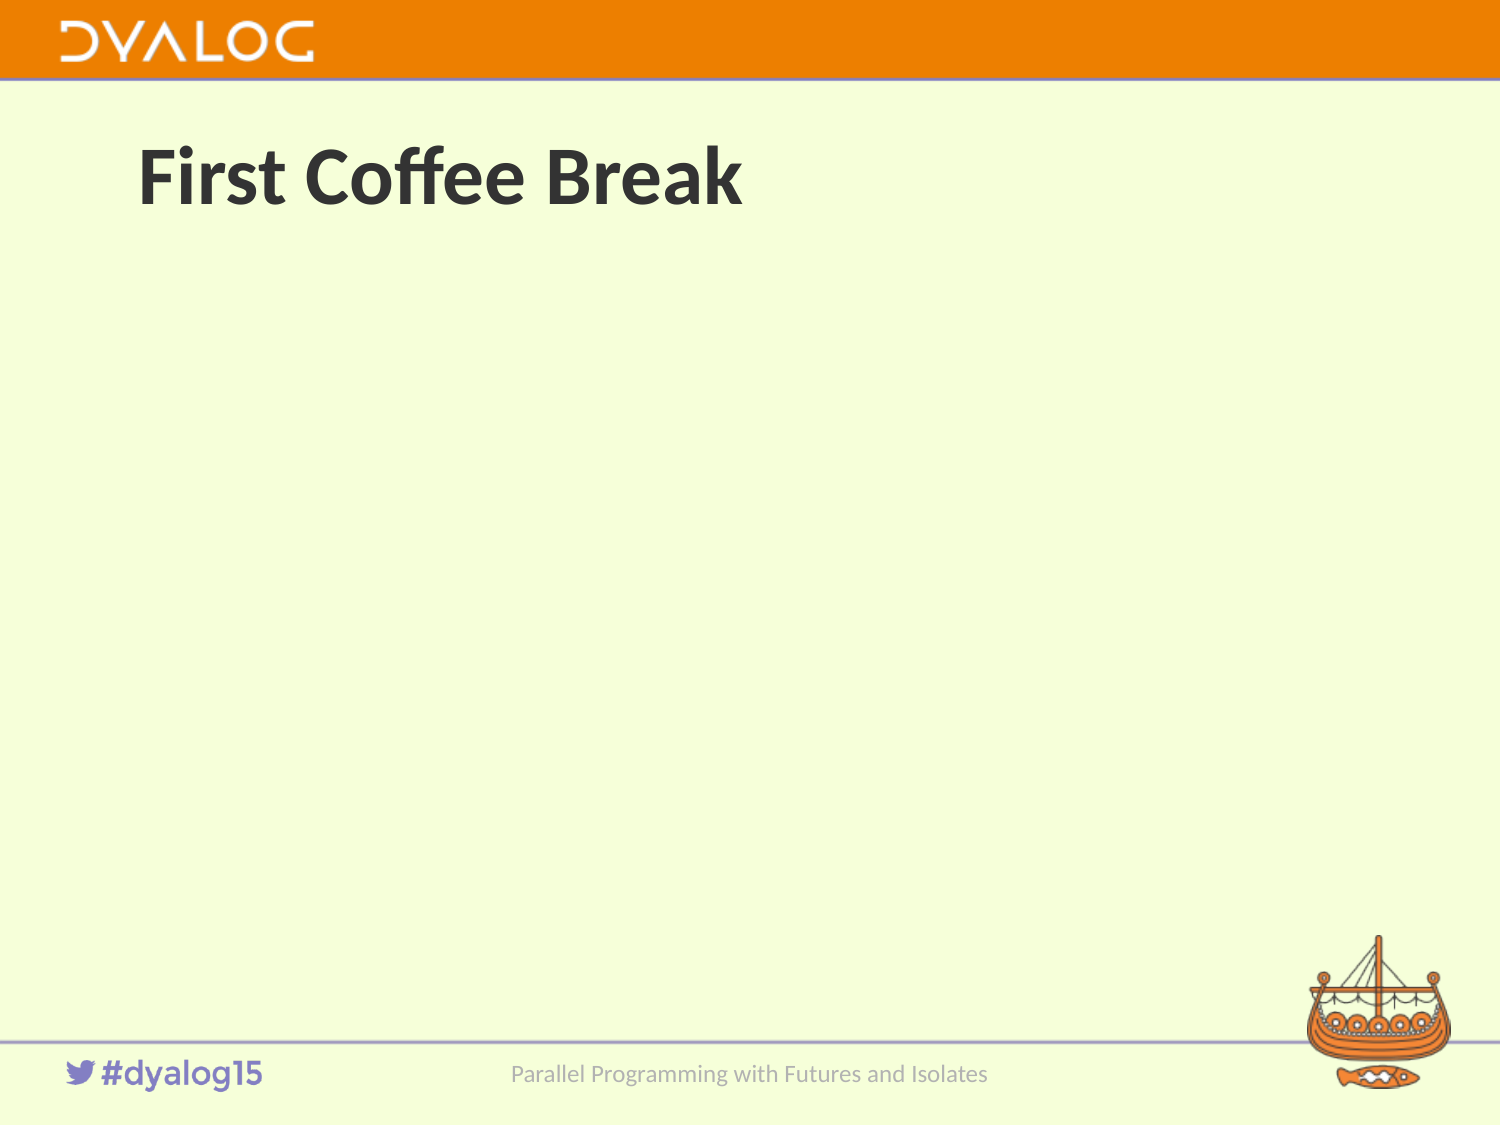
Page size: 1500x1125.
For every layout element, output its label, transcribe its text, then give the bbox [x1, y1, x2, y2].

footer Parallel Programming with Futures and Isolates [395, 1042, 1105, 1103]
picture [0, 0, 1500, 1125]
title First Coffee Break [123, 113, 1376, 254]
